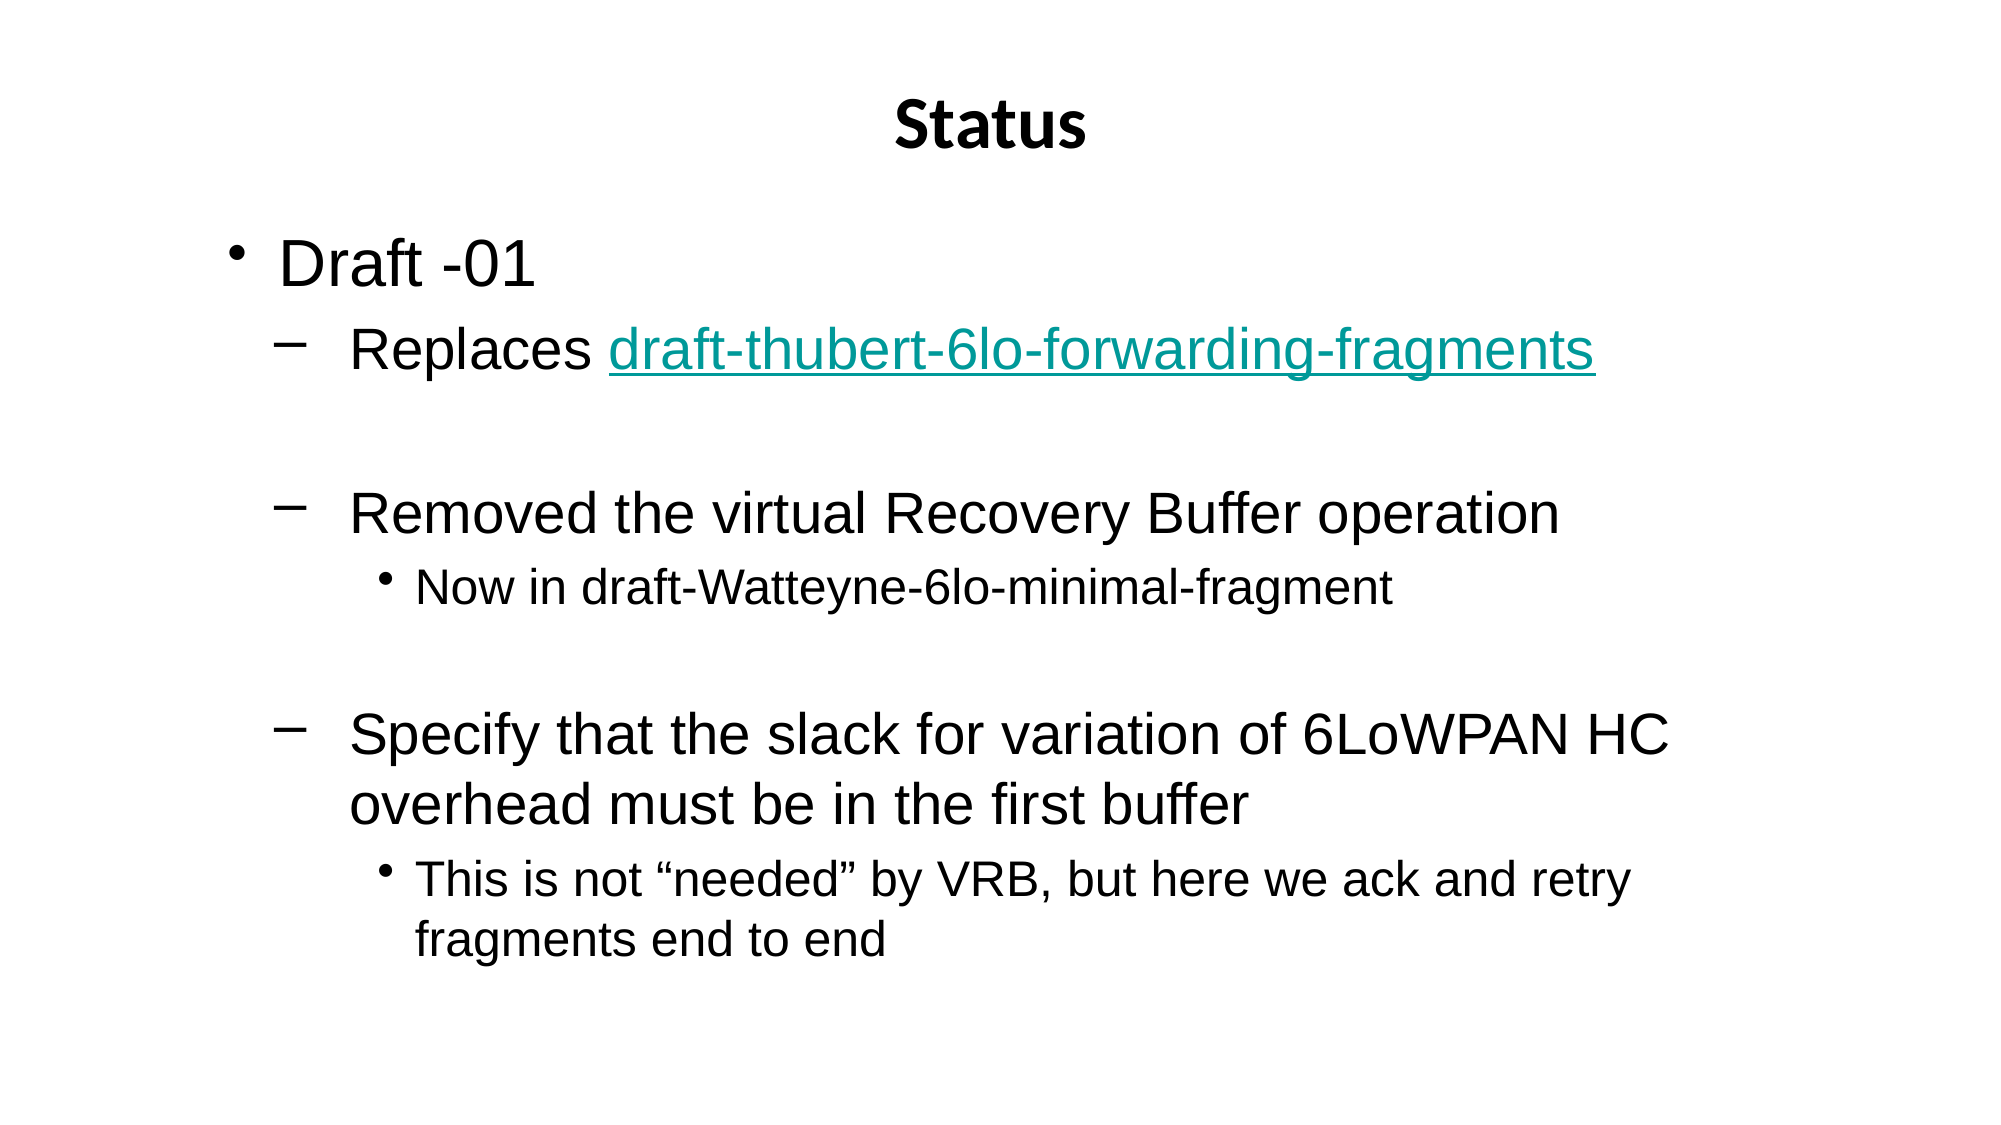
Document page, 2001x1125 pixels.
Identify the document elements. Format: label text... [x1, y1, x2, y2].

text_box Draft -01 Replaces draft-thubert-6lo-forwarding-fragments Removed the virtual Recovery Buffer operation Now in draft-Watteyne-6lo-minimal-fragment Specify that the slack for variation of 6LoWPAN HC overhead must be in the first buffer This is not “needed” by VRB, but here we ack and retry fragments end to end [212, 212, 1825, 1031]
title Status [249, 24, 1733, 212]
